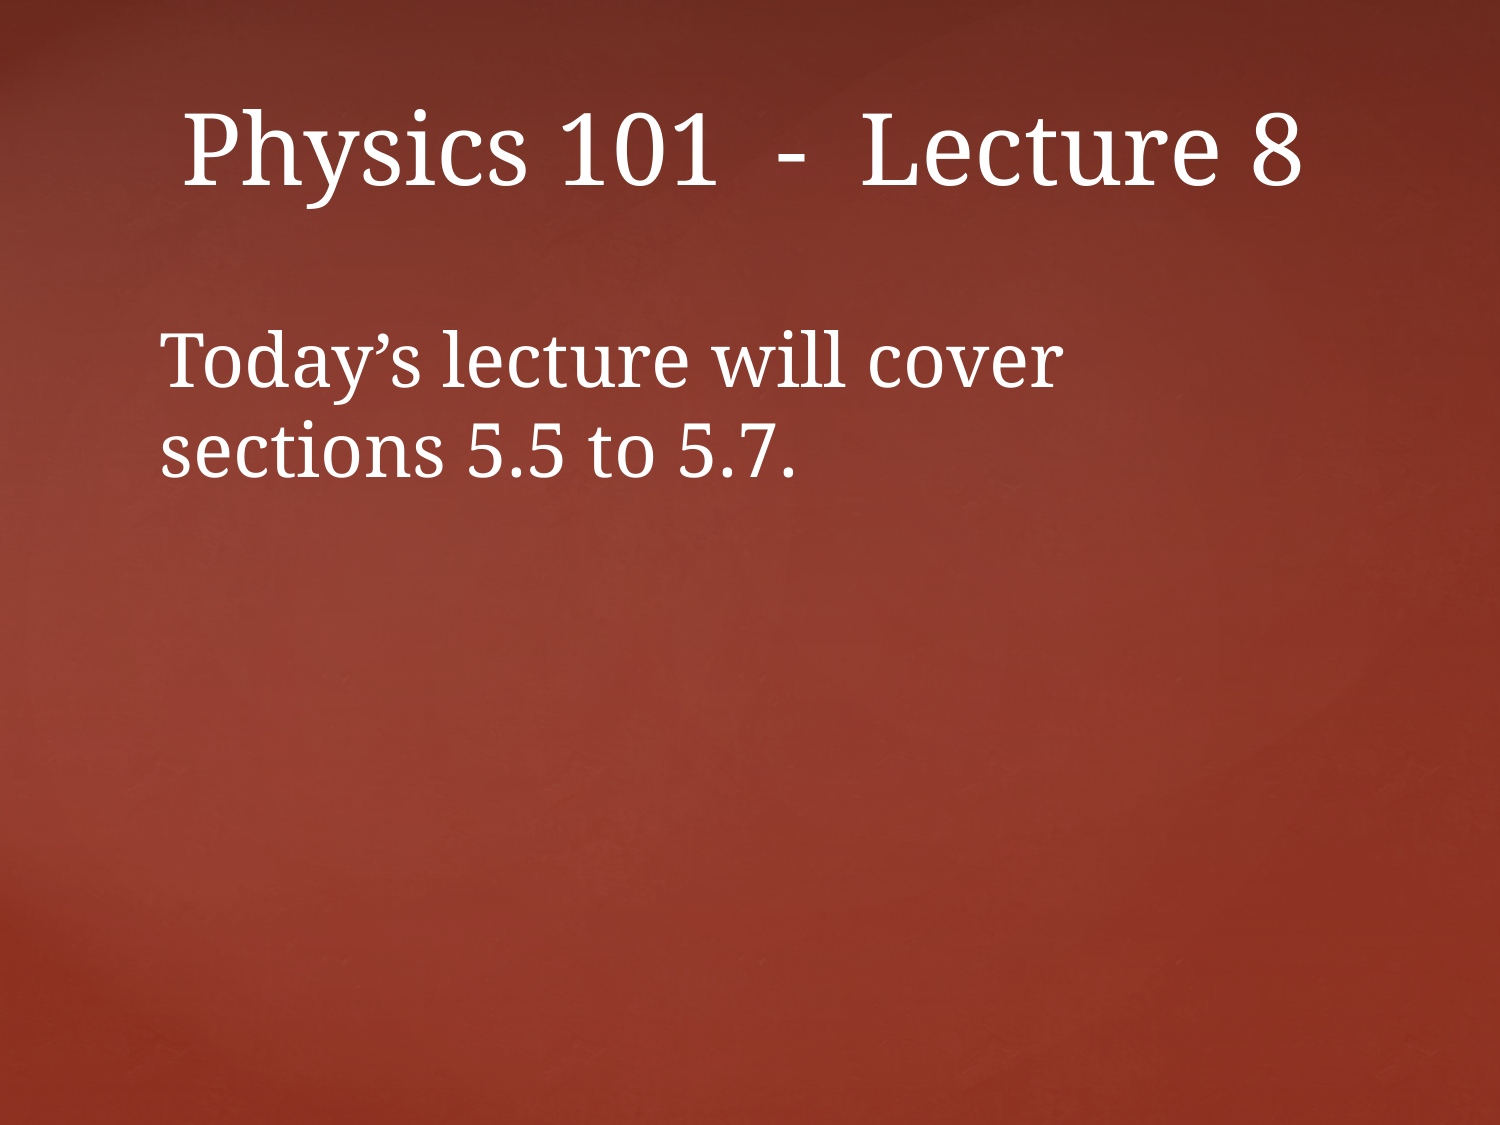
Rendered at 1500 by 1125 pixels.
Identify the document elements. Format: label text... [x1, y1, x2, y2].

text_box Today’s lecture will cover sections 5.5 to 5.7. [144, 262, 1383, 500]
title Physics 101 - Lecture 8 [125, 75, 1363, 213]
